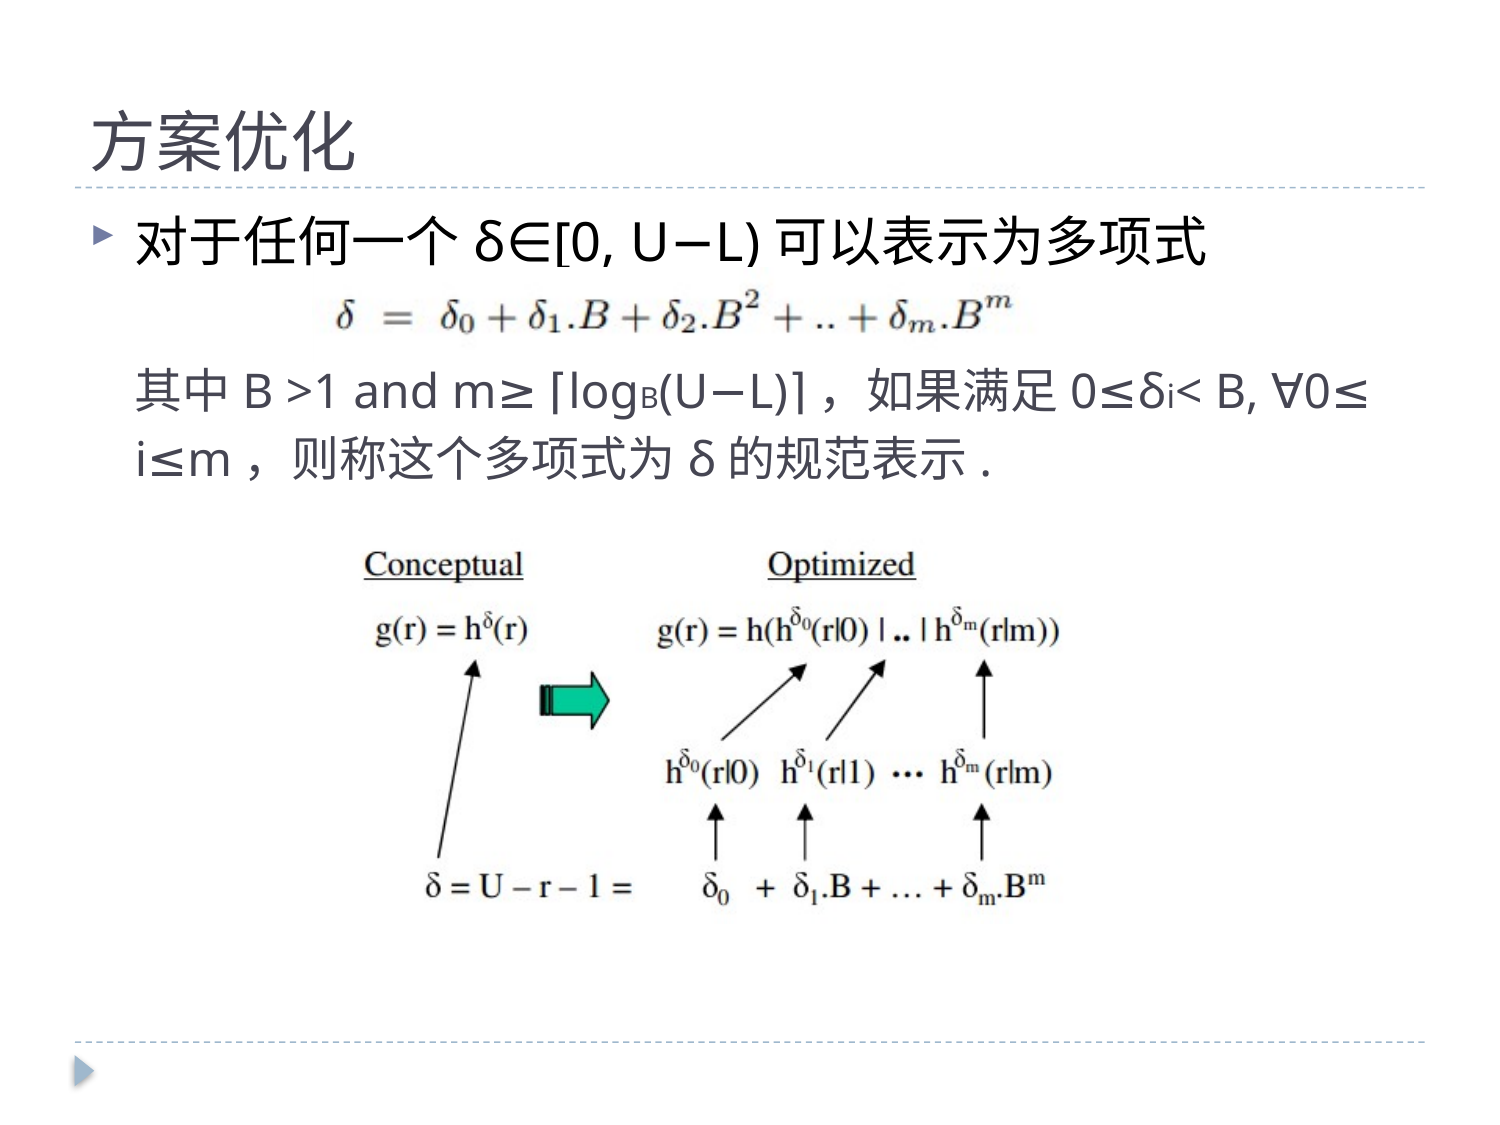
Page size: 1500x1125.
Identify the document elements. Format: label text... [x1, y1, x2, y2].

picture [336, 526, 1081, 925]
picture [312, 266, 1055, 362]
title 方案优化 [75, 24, 1425, 188]
list 对于任何一个δ∈[0, U−L)可以表示为多项式 其中B >1 and m≥ ⌈logB(U−L)⌉，如果满足0≤δi< B, ∀0≤ i≤m，则称这个多项式为δ的规范表示. [75, 200, 1425, 1010]
